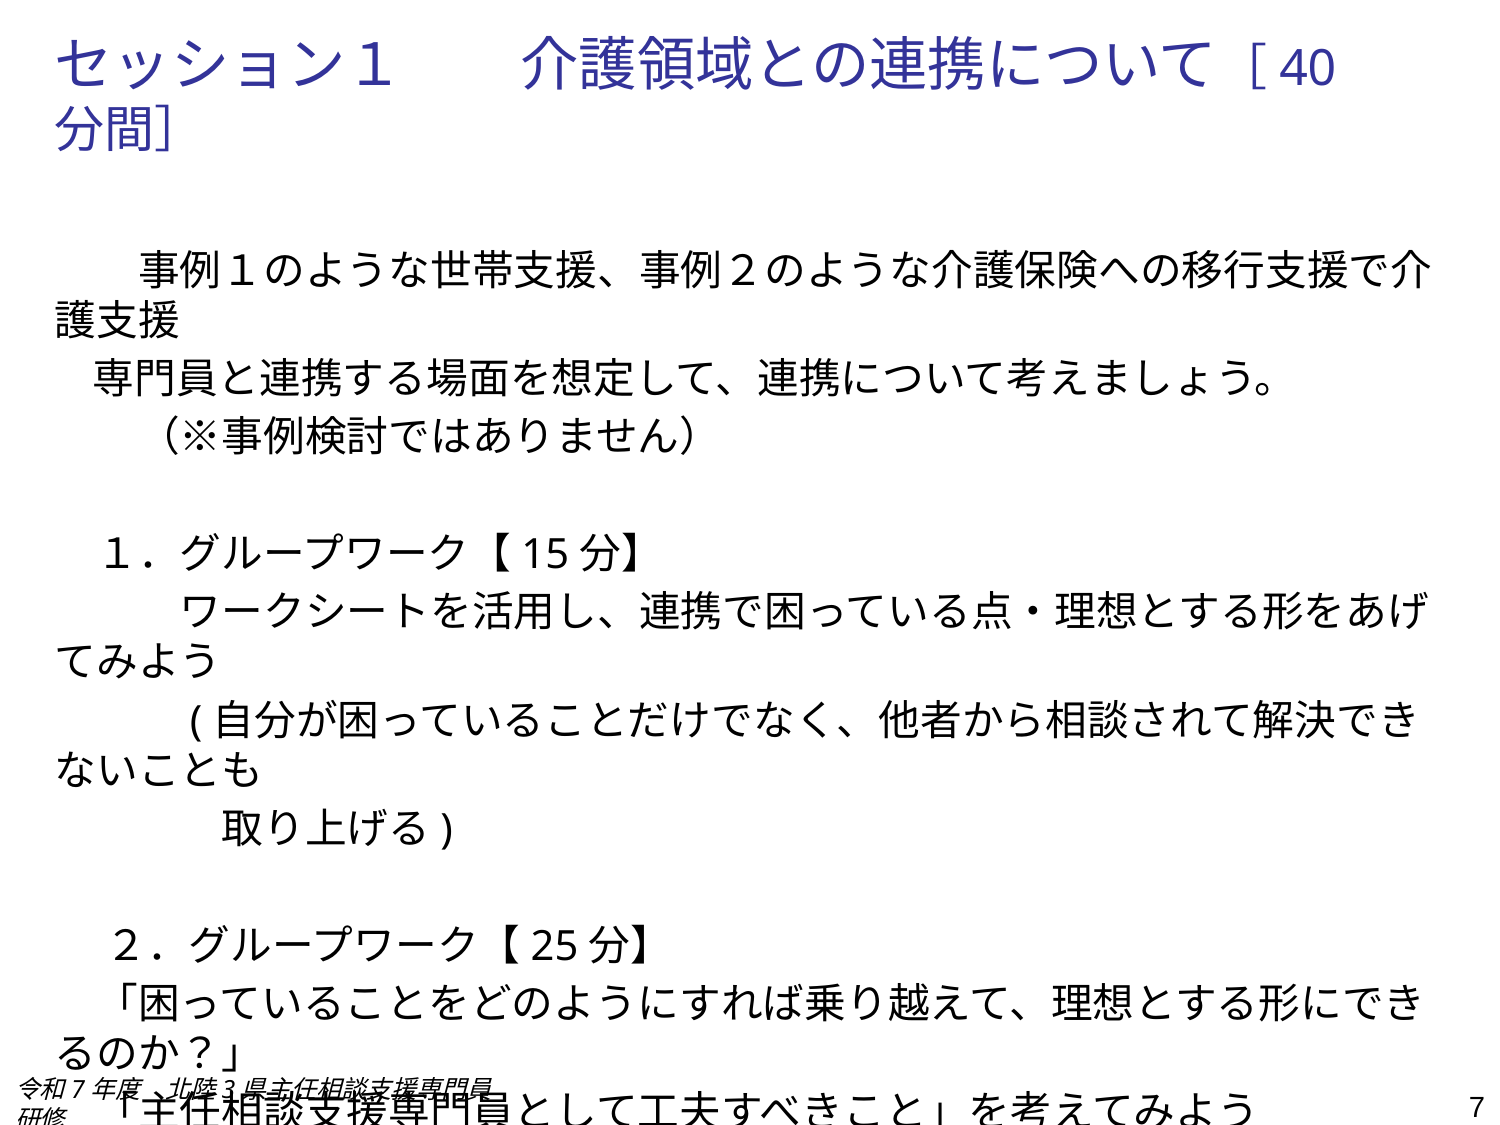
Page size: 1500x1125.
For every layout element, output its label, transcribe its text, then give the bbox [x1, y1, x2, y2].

title セッション１ 介護領域との連携について［40分間］ [39, 47, 1390, 138]
list 事例１のような世帯支援、事例２のような介護保険への移行支援で介護支援 専門員と連携する場面を想定して、連携について考えましょう。 （※事例検討ではありません） １．グループワーク【15分】 ワークシートを活用し、連携で困っている点・理想とする形をあげてみよう (自分が困っていることだけでなく、他者から相談されて解決できないことも 取り上げる) ２．グループワーク【25分】 「困っていることをどのようにすれば乗り越えて、理想とする形にできるのか？」 「主任相談支援専門員として工夫すべきこと」を考えてみよう [39, 177, 1471, 948]
slide_number 7 [1149, 1080, 1500, 1125]
footer 令和7年度 北陸3県主任相談支援専門員研修 [0, 1065, 526, 1111]
